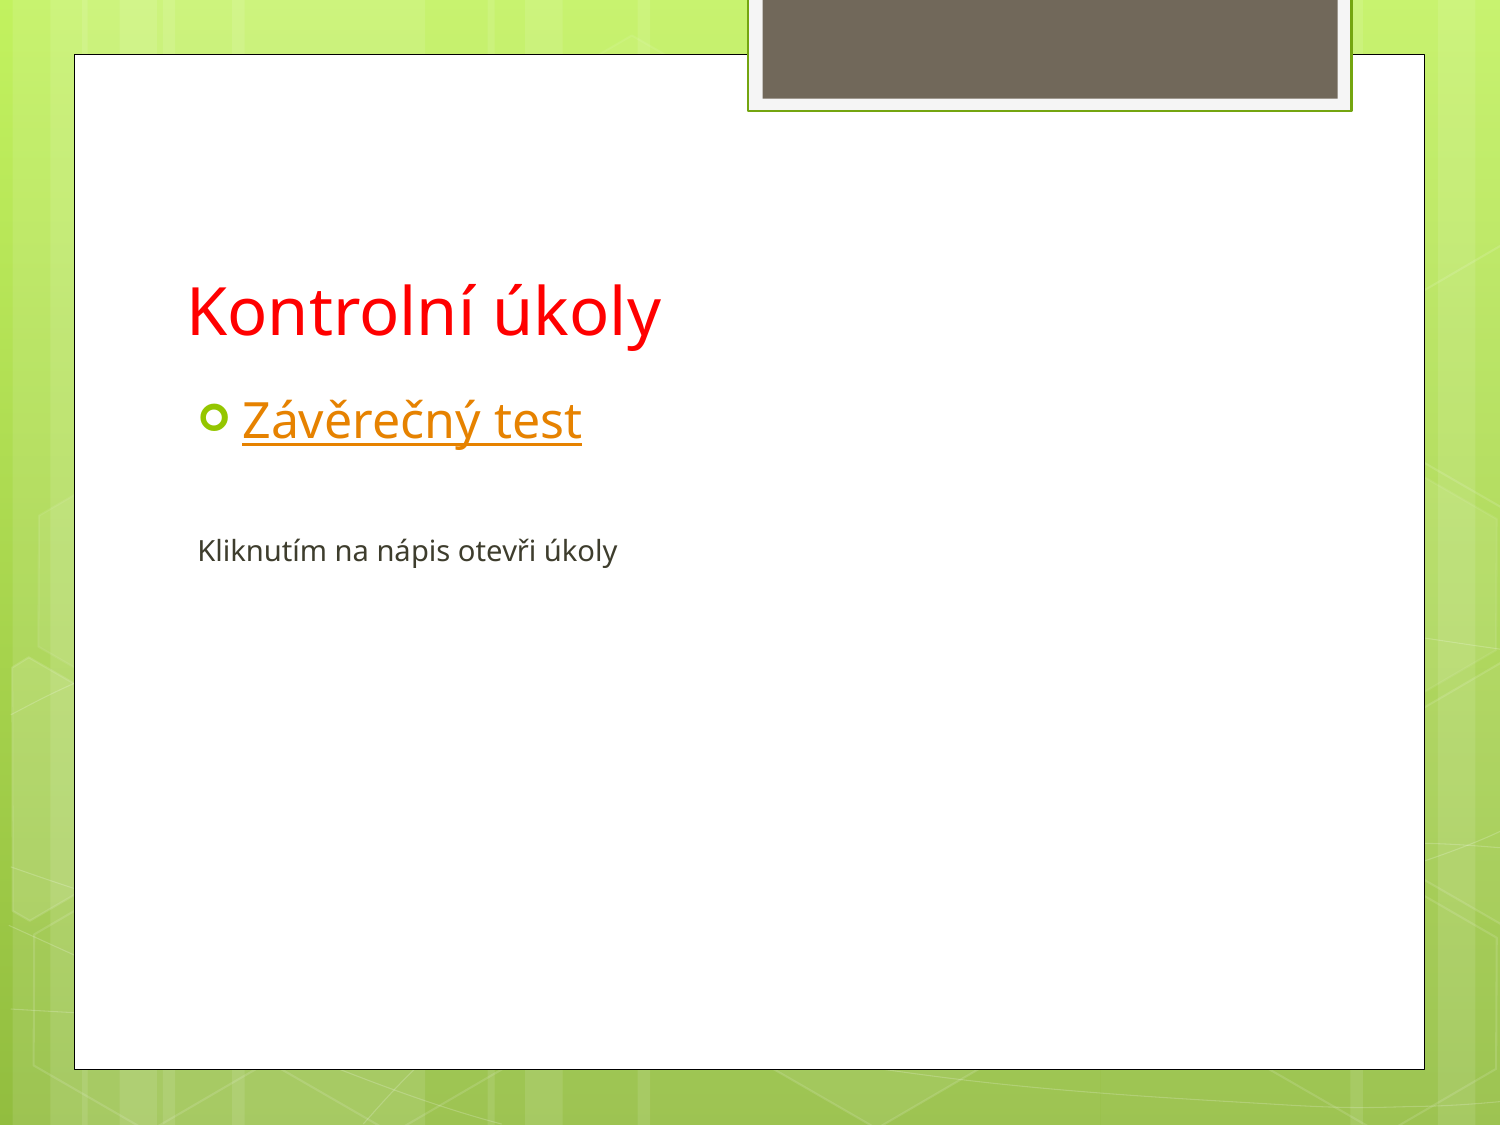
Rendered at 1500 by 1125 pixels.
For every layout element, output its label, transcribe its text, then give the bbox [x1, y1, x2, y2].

title Kontrolní úkoly [171, 168, 1324, 357]
list Závěrečný test Kliknutím na nápis otevři úkoly [171, 381, 1283, 957]
